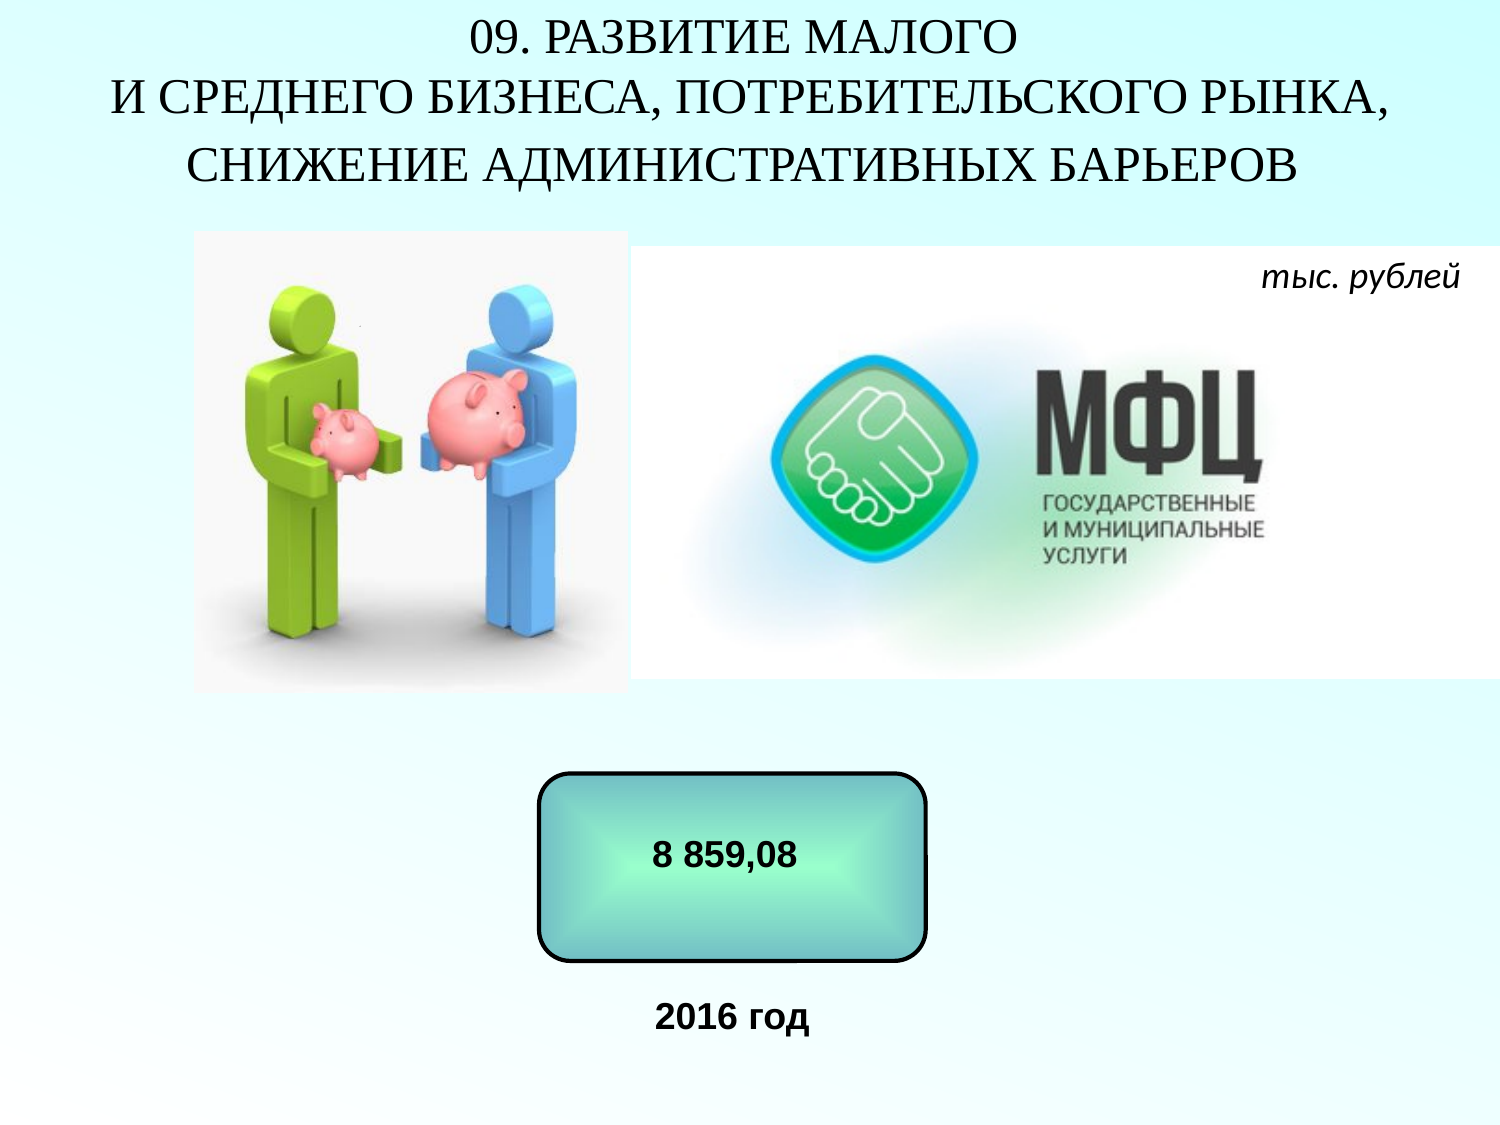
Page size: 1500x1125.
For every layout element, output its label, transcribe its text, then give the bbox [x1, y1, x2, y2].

text_box 8 859,08 [537, 822, 913, 883]
picture [194, 231, 628, 693]
text_box [536, 771, 928, 964]
picture [631, 245, 1500, 679]
text_box 2016 год [538, 984, 926, 1045]
title 09. РАЗВИТИЕ МАЛОГО И СРЕДНЕГО БИЗНЕСА, ПОТРЕБИТЕЛЬСКОГО РЫНКА, СНИЖЕНИЕ АДМИНИСТРАТИВНЫХ БАРЬЕРОВ [0, 0, 1500, 197]
